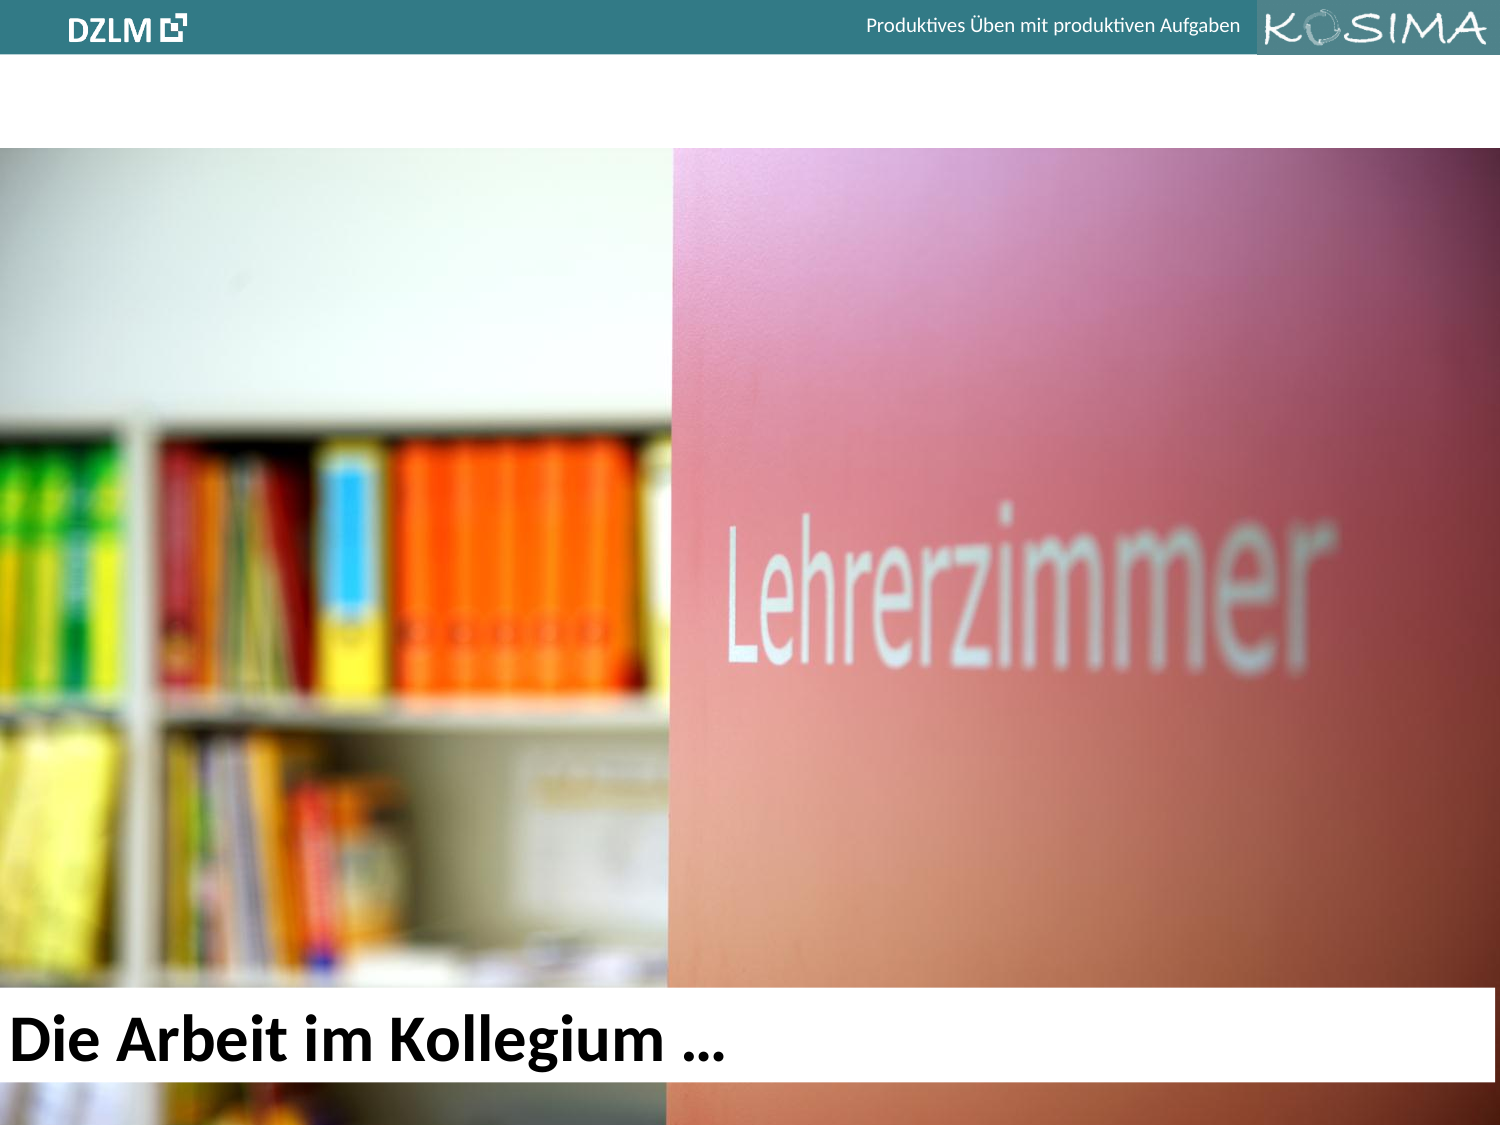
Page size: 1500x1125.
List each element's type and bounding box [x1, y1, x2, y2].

picture [0, 148, 1500, 1125]
